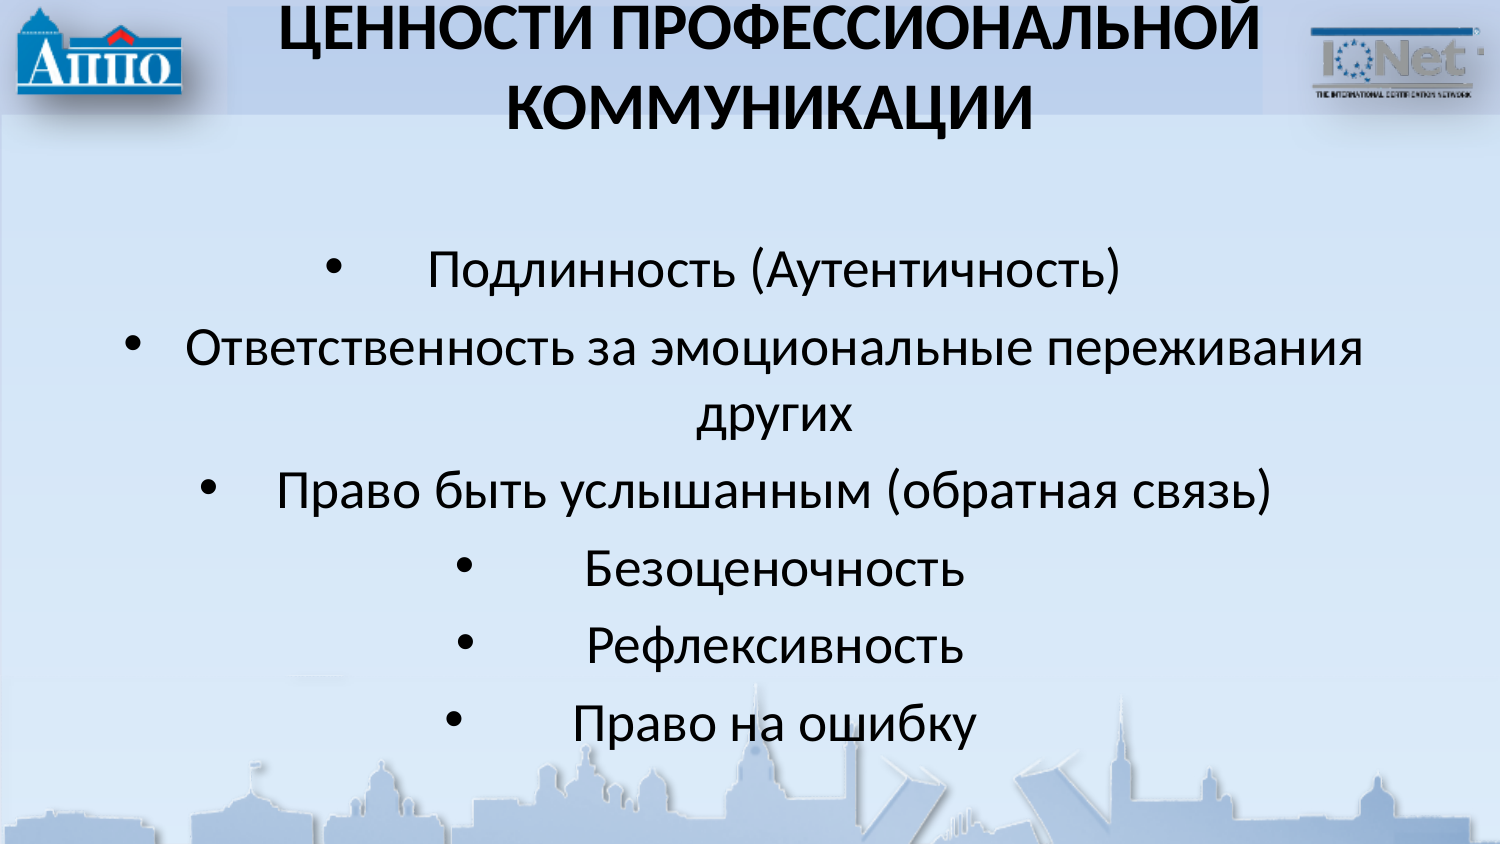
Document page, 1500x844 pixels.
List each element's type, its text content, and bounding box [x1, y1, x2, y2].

list Подлинность (Аутентичность) Ответственность за эмоциональные переживания других Право быть услышанным (обратная связь) Безоценочность Рефлексивность Право на ошибку [103, 224, 1397, 760]
picture [10, 2, 123, 101]
picture [1418, 25, 1484, 101]
title ЦЕННОСТИ ПРОФЕССИОНАЛЬНОЙ КОММУНИКАЦИИ [123, 0, 1418, 145]
